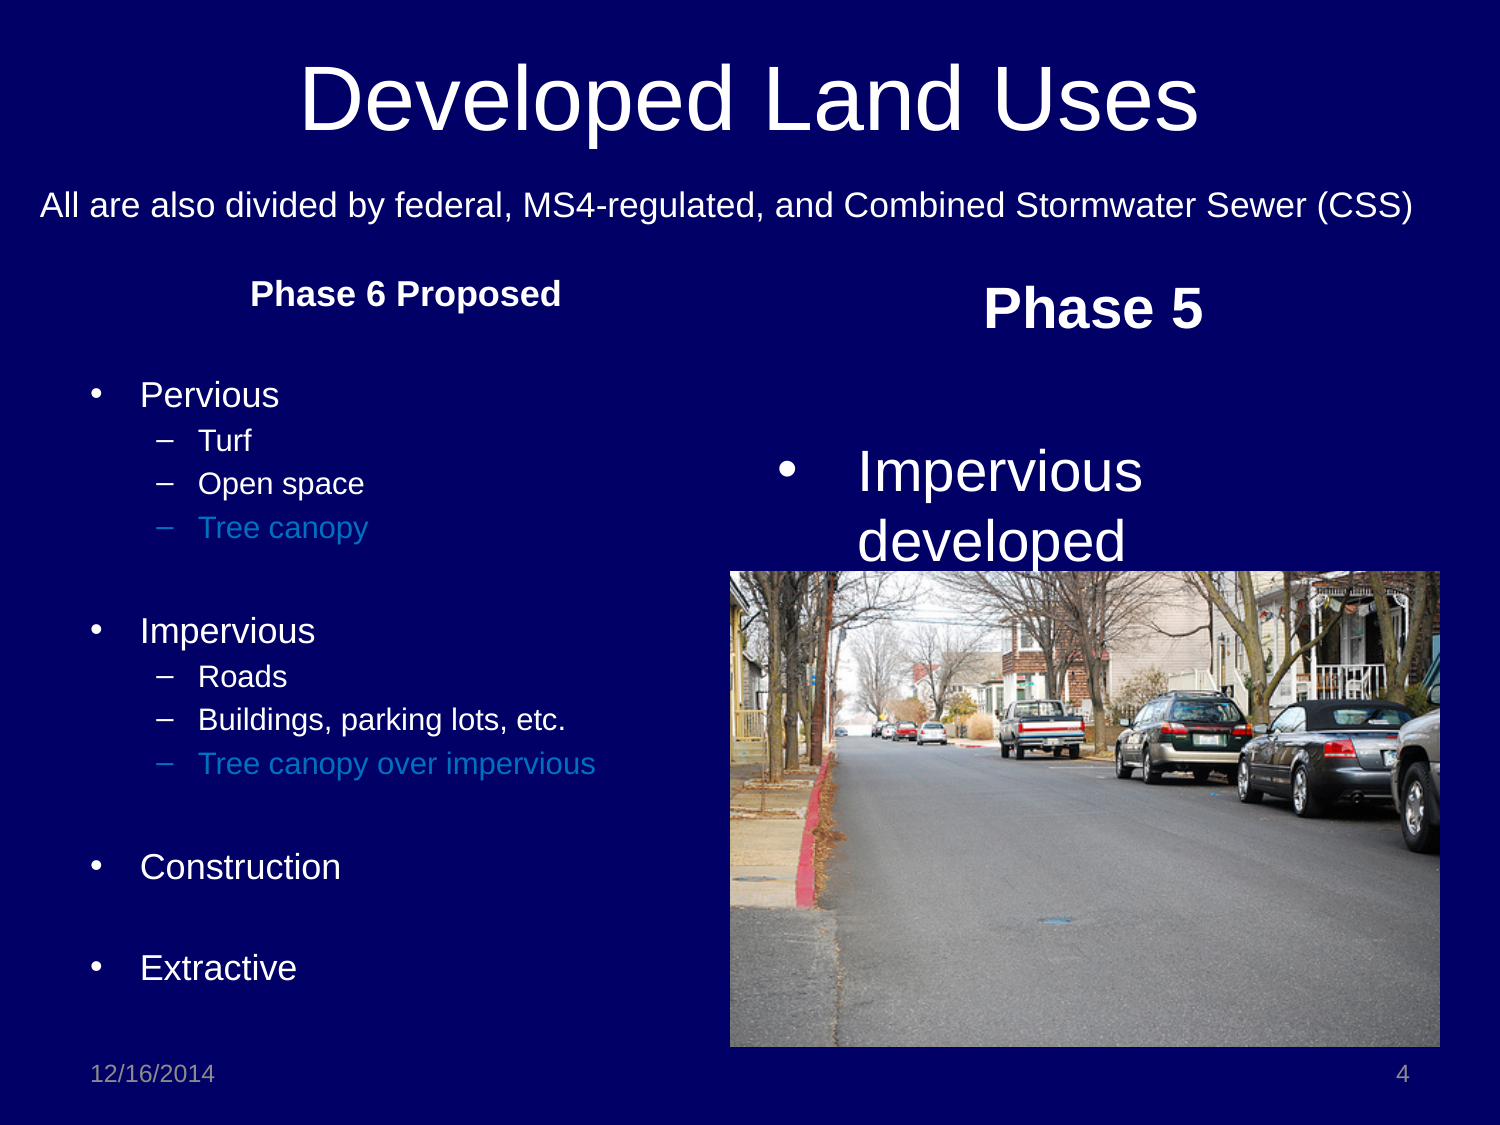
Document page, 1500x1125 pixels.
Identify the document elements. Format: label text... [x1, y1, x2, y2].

list Phase 6 Proposed Pervious Turf Open space Tree canopy Impervious Roads Buildings, parking lots, etc. Tree canopy over impervious Construction Extractive [75, 262, 738, 1005]
slide_number 4 [1074, 1055, 1425, 1103]
text_box All are also divided by federal, MS4-regulated, and Combined Stormwater Sewer (CSS) [24, 174, 1475, 261]
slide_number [75, 1042, 425, 1103]
title Developed Land Uses [0, 0, 1500, 188]
list Phase 5 Impervious developed Pervious developed Construction Extractive [762, 262, 1425, 569]
picture [729, 570, 1440, 1047]
